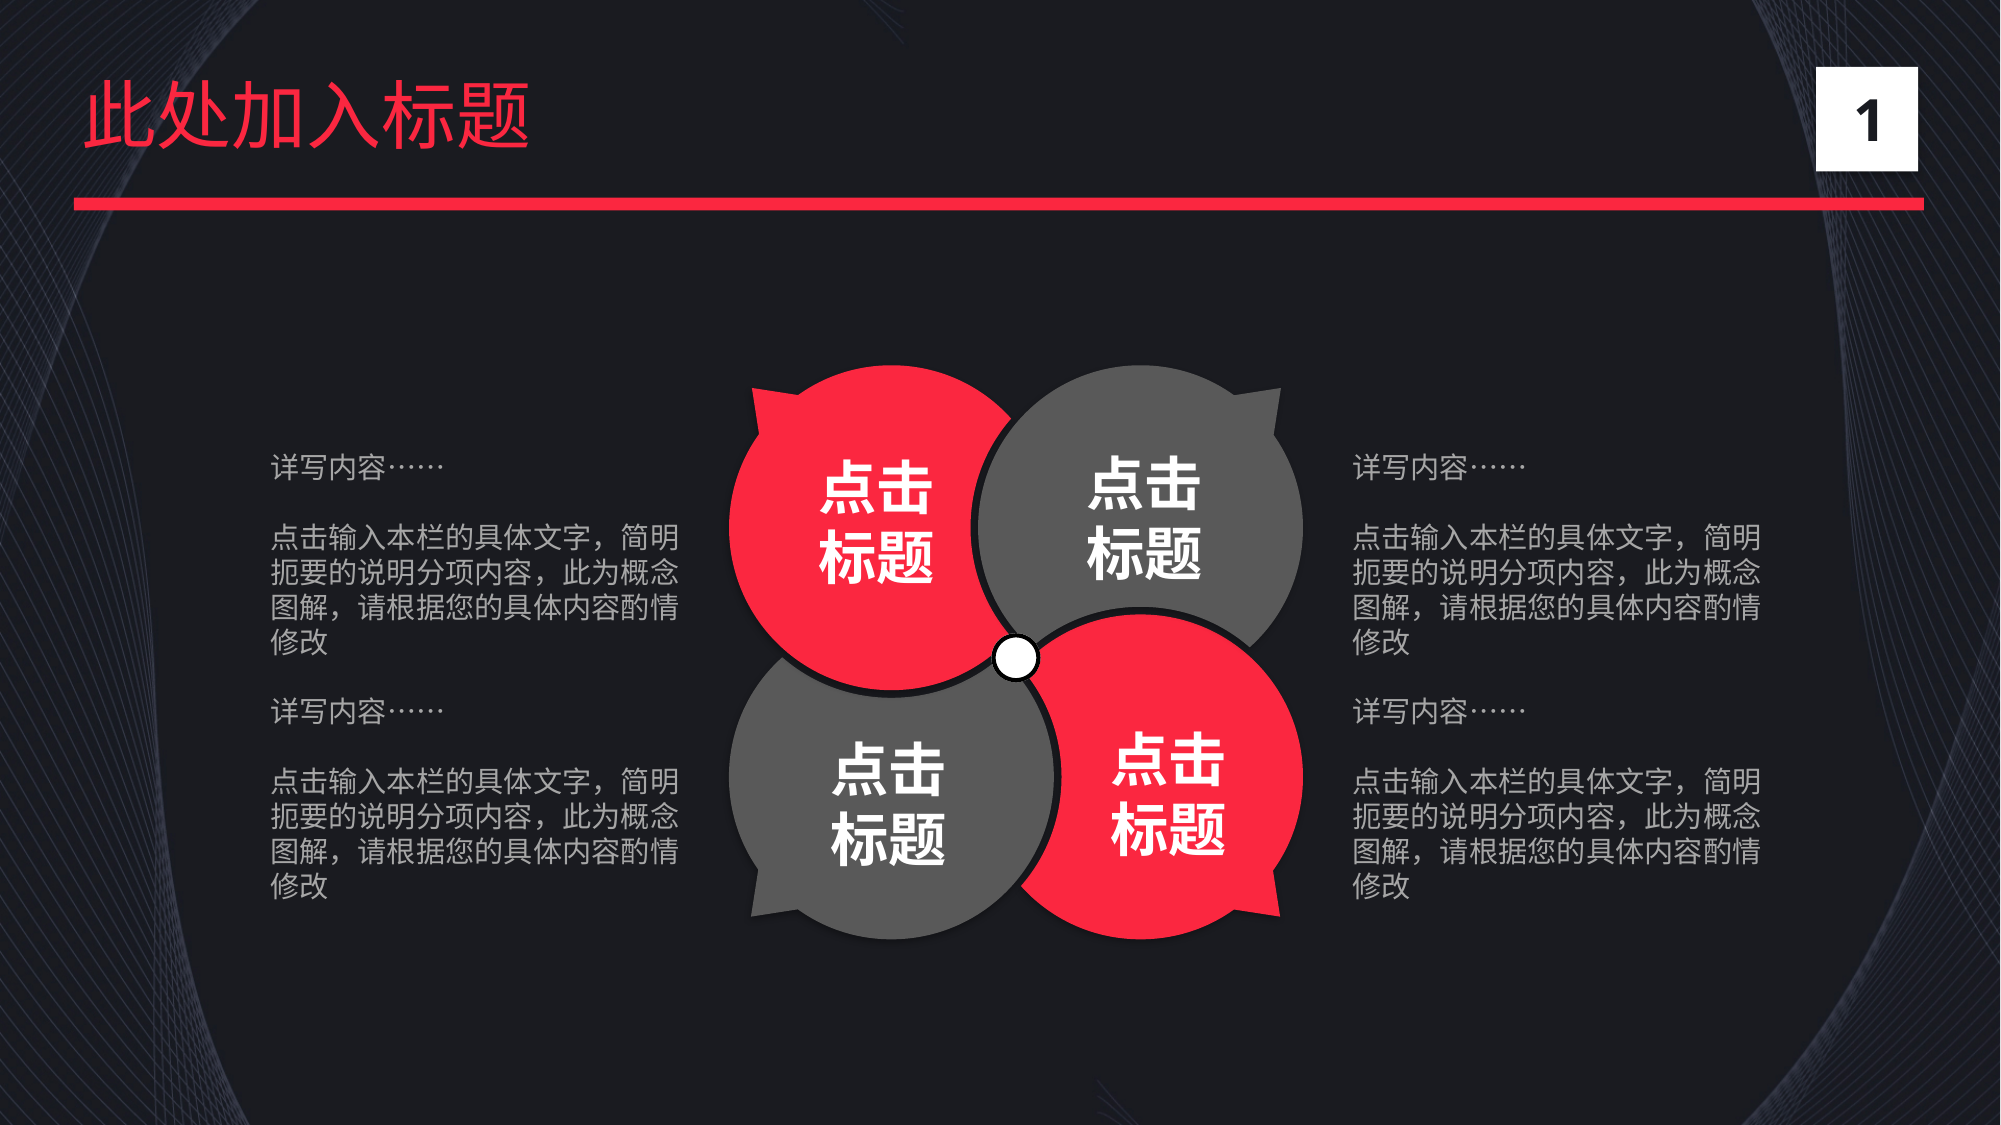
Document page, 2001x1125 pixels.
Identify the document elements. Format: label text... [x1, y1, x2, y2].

text_box 详写内容…… 点击输入本栏的具体文字，简明扼要的说明分项内容，此为概念图解，请根据您的具体内容酌情修改 [1352, 449, 1767, 660]
text_box [1816, 66, 1919, 172]
text_box 详写内容…… 点击输入本栏的具体文字，简明扼要的说明分项内容，此为概念图解，请根据您的具体内容酌情修改 [270, 693, 685, 904]
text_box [728, 365, 1304, 940]
text_box [72, 195, 1926, 212]
text_box 1 [1841, 77, 1913, 159]
text_box 此处加入标题 [66, 60, 754, 177]
text_box 详写内容…… 点击输入本栏的具体文字，简明扼要的说明分项内容，此为概念图解，请根据您的具体内容酌情修改 [1352, 693, 1767, 904]
text_box 详写内容…… 点击输入本栏的具体文字，简明扼要的说明分项内容，此为概念图解，请根据您的具体内容酌情修改 [270, 449, 685, 660]
picture [0, 0, 2001, 1125]
